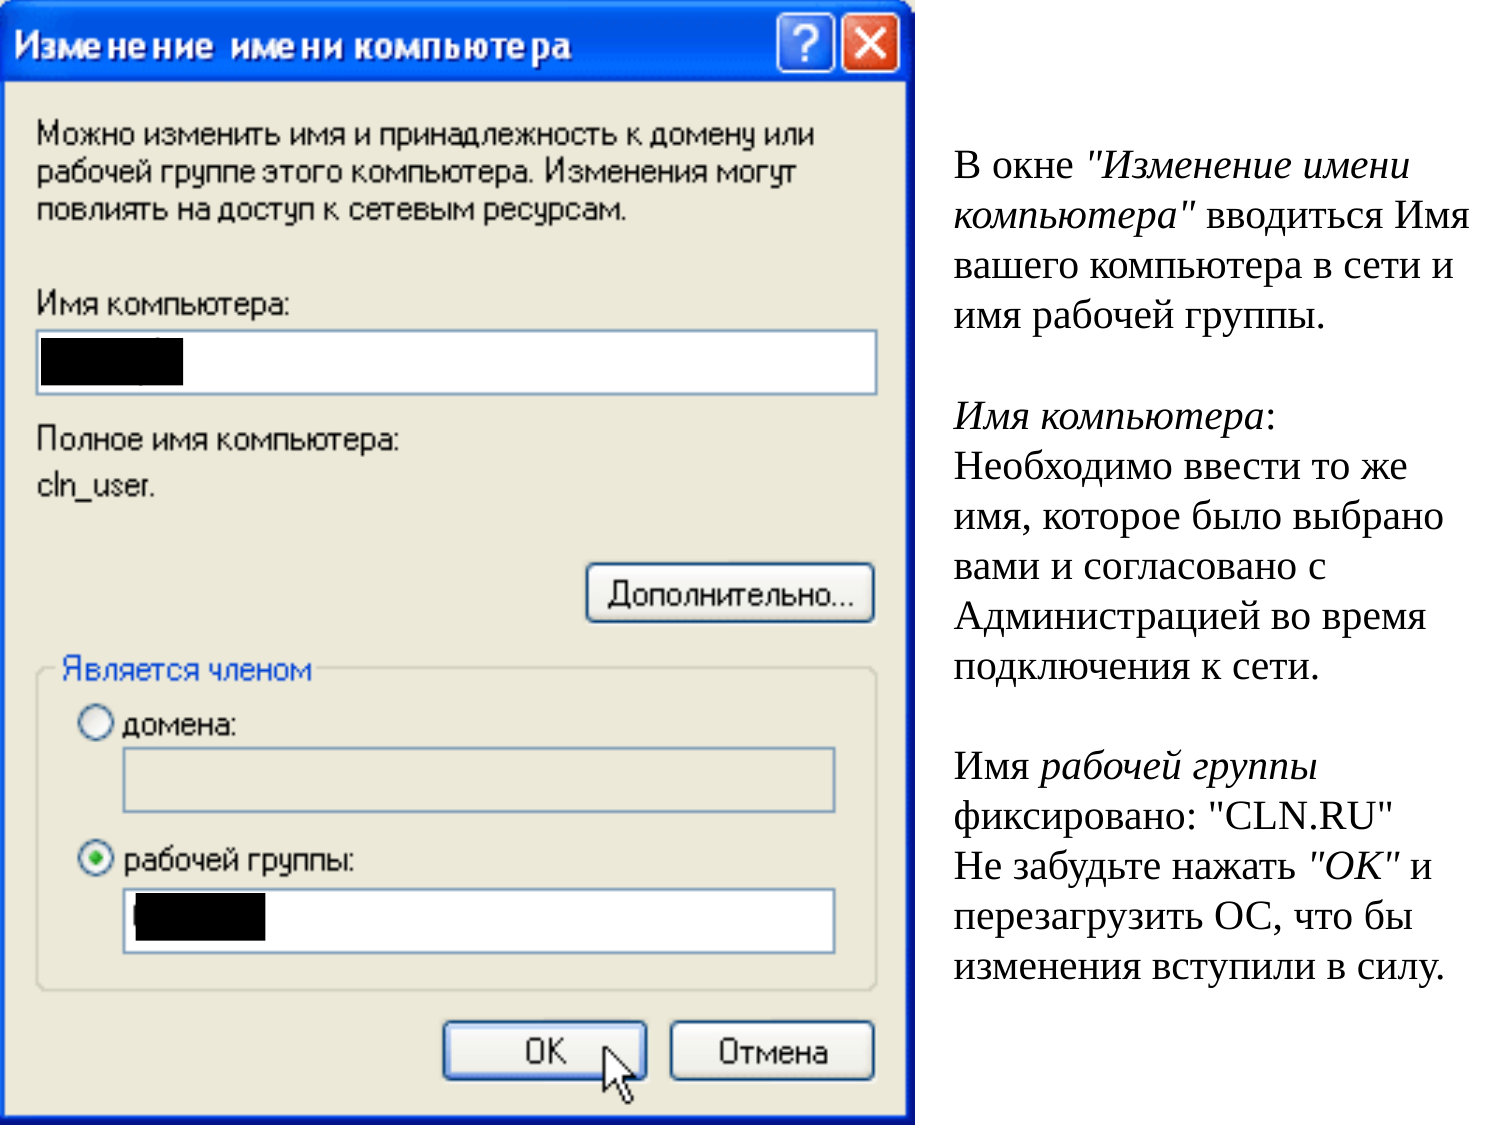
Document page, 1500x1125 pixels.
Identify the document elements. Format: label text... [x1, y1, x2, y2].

text_box В окне "Изменение имени компьютера" вводиться Имя вашего компьютера в сети и имя рабочей группы. Имя компьютера: Необходимо ввести то же имя, которое было выбрано вами и согласовано с Администрацией во время подключения к сети. Имя рабочей группы фиксировано: "CLN.RU" Не забудьте нажать "ОК" и перезагрузить ОС, что бы изменения вступили в силу. [939, 129, 1500, 995]
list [0, 0, 915, 1125]
